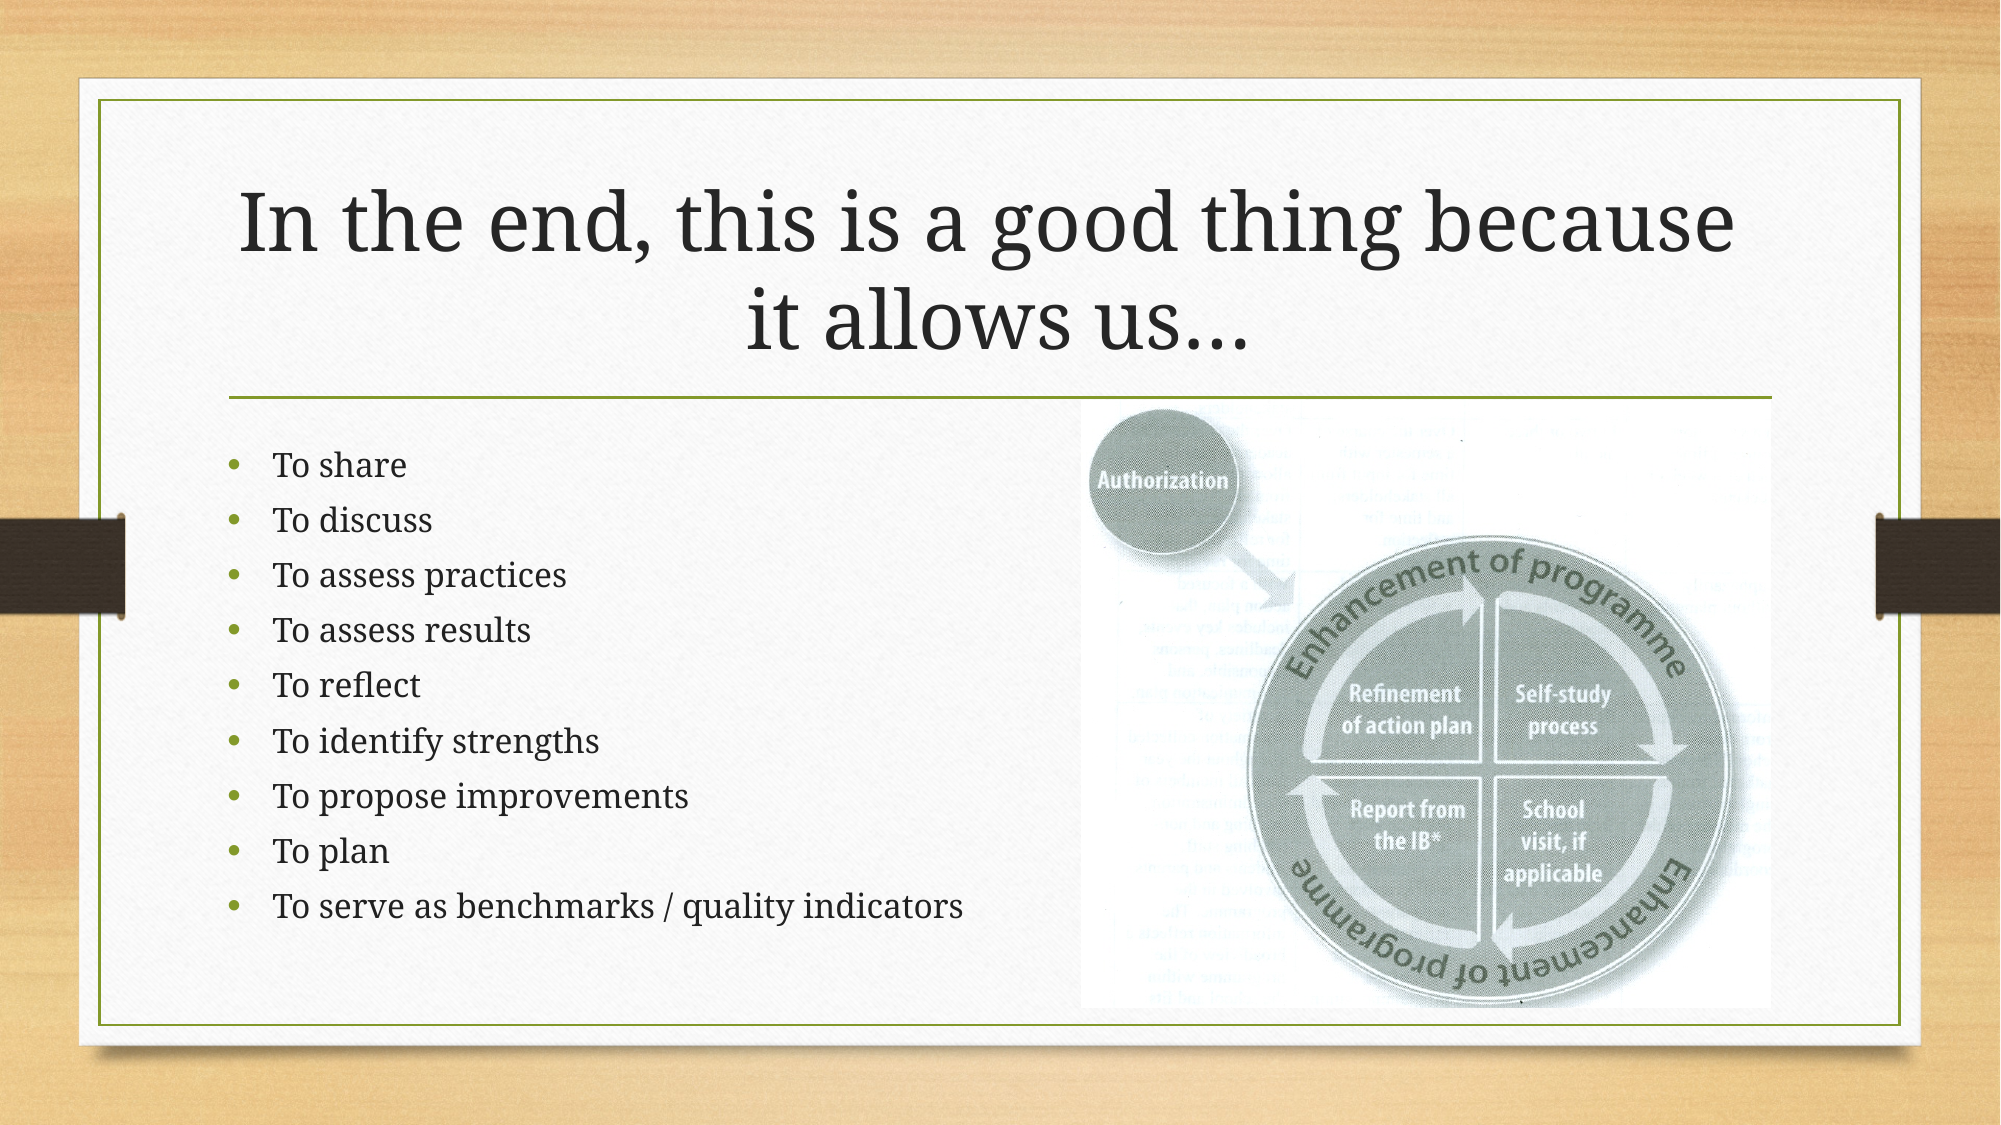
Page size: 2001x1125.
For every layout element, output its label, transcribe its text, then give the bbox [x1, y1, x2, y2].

title In the end, this is a good thing because it allows us… [212, 161, 1788, 375]
list To share To discuss To assess practices To assess results To reflect To identify strengths To propose improvements To plan To serve as benchmarks / quality indicators [212, 436, 987, 964]
picture [0, 0, 2001, 1125]
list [1080, 399, 1771, 1008]
